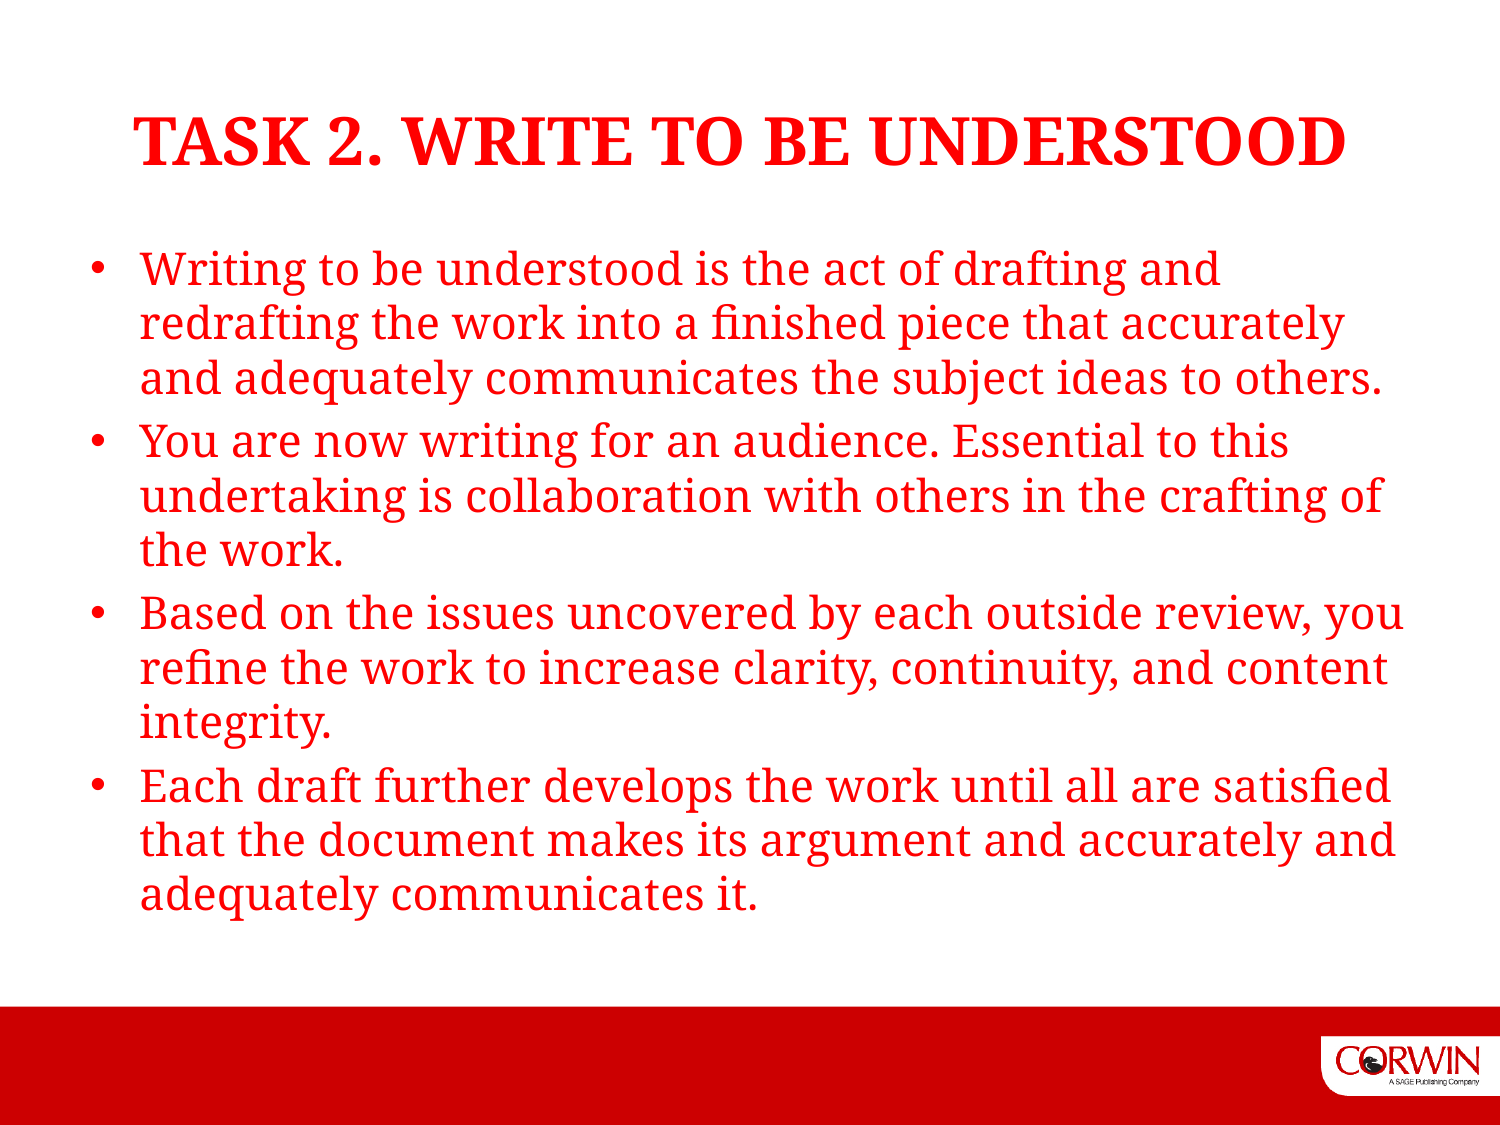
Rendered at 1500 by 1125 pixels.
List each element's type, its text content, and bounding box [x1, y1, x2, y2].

picture [0, 0, 1500, 1125]
title TASK 2. WRITE TO BE UNDERSTOOD [75, 45, 1425, 232]
list Writing to be understood is the act of drafting and redrafting the work into a finished piece that accurately and adequately communicates the subject ideas to others. You are now writing for an audience. Essential to this undertaking is collaboration with others in the crafting of the work. Based on the issues uncovered by each outside review, you refine the work to increase clarity, continuity, and content integrity. Each draft further develops the work until all are satisfied that the document makes its argument and accurately and adequately communicates it. [75, 232, 1425, 975]
